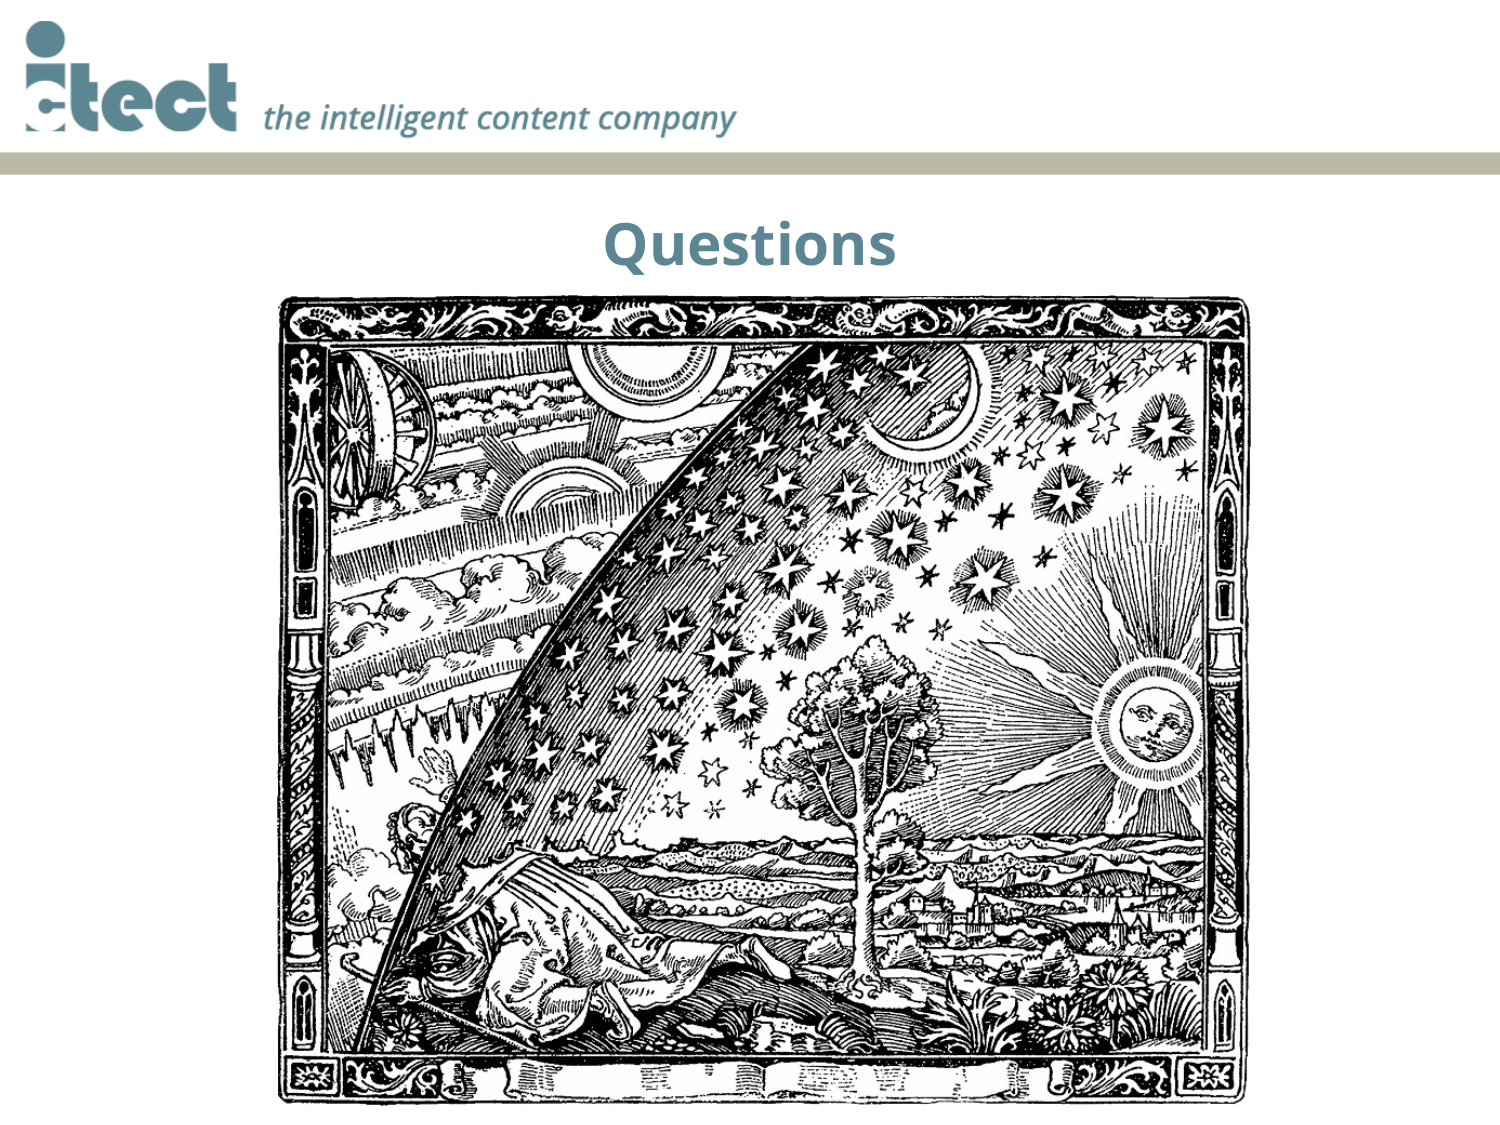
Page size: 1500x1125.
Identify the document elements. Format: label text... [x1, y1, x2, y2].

picture [0, 0, 1500, 1125]
title Questions [75, 200, 1425, 351]
